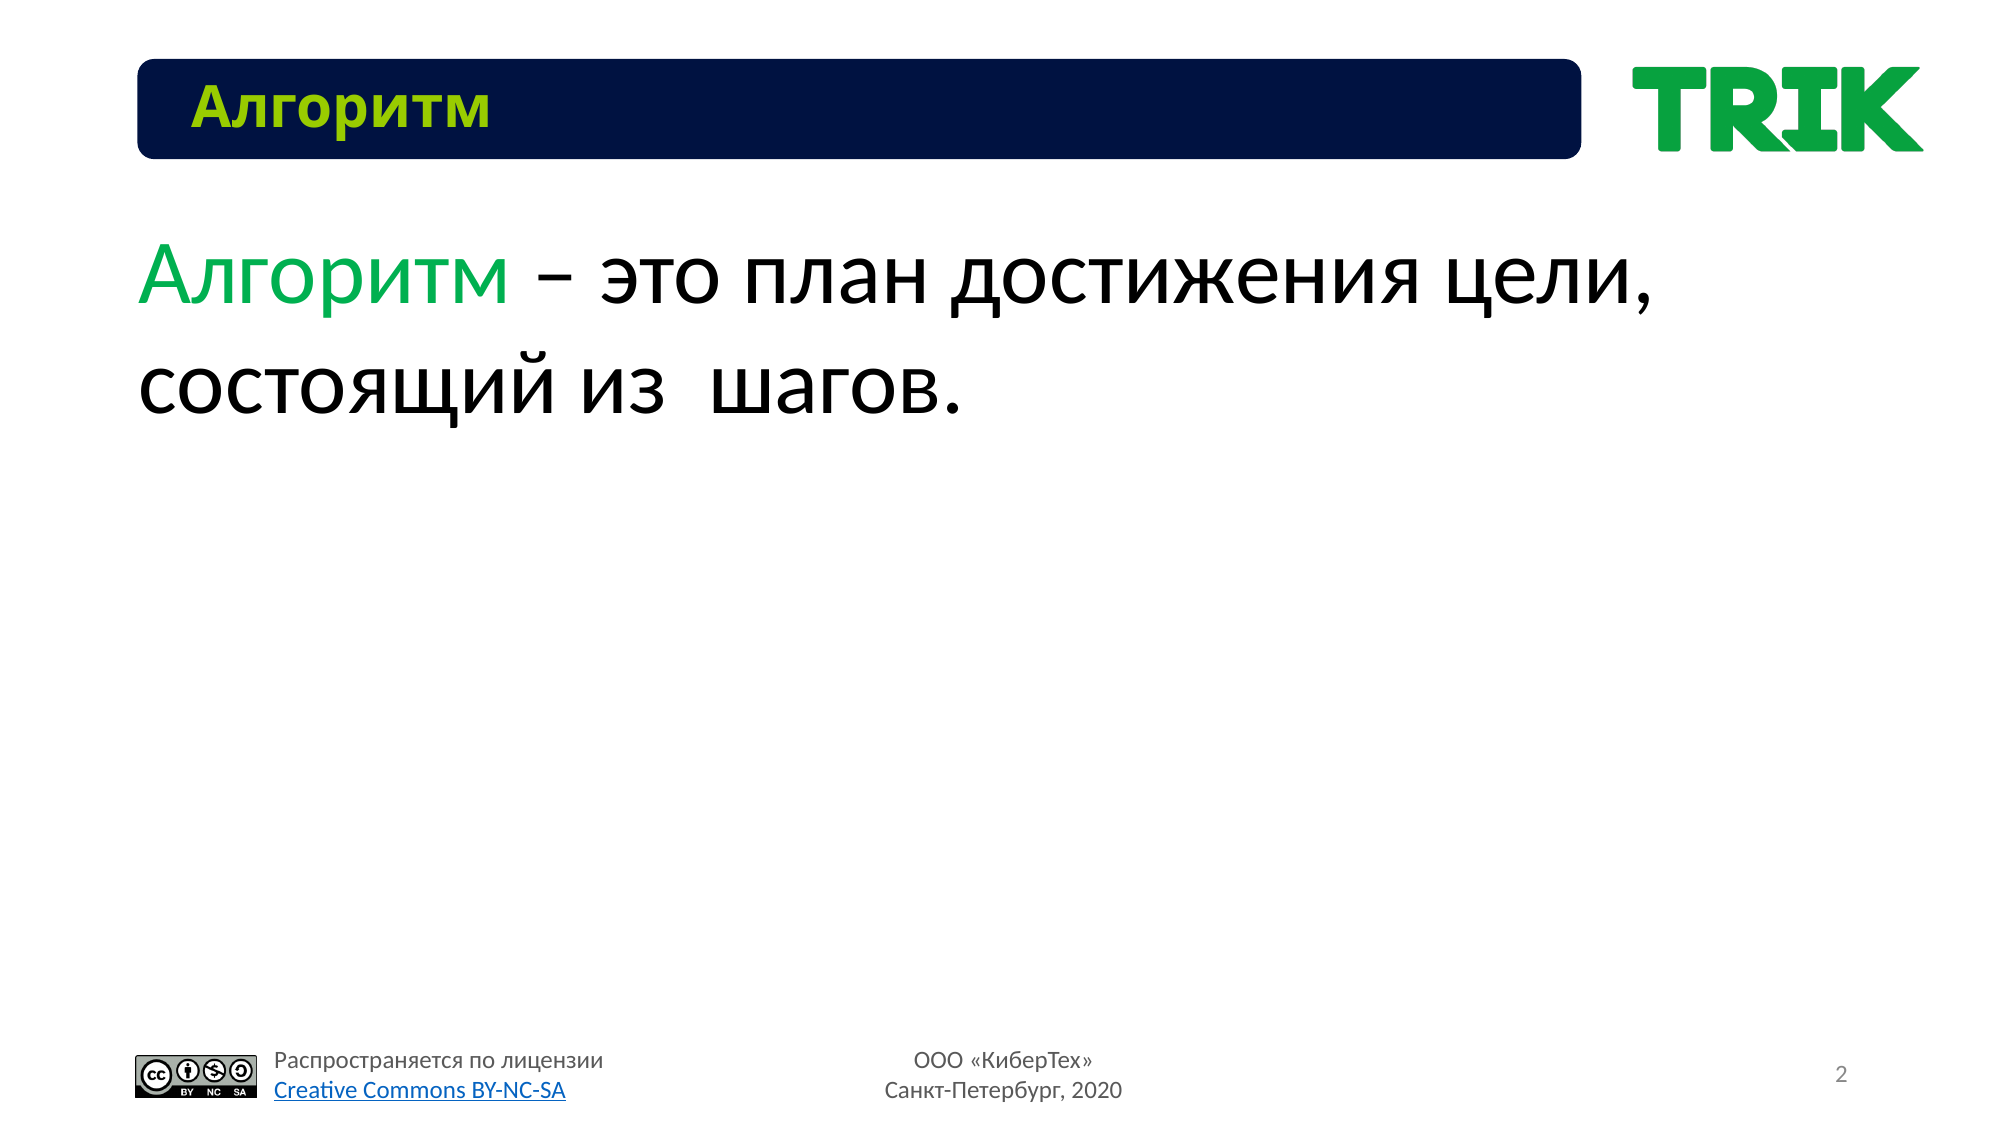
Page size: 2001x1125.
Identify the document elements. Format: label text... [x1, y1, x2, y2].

text_box Алгоритм – это план достижения цели, состоящий из шагов. [123, 204, 1877, 440]
picture [135, 1055, 257, 1098]
text_box 2 [1412, 1042, 1863, 1103]
text_box Алгоритм [177, 70, 1530, 171]
picture [1631, 64, 1924, 154]
